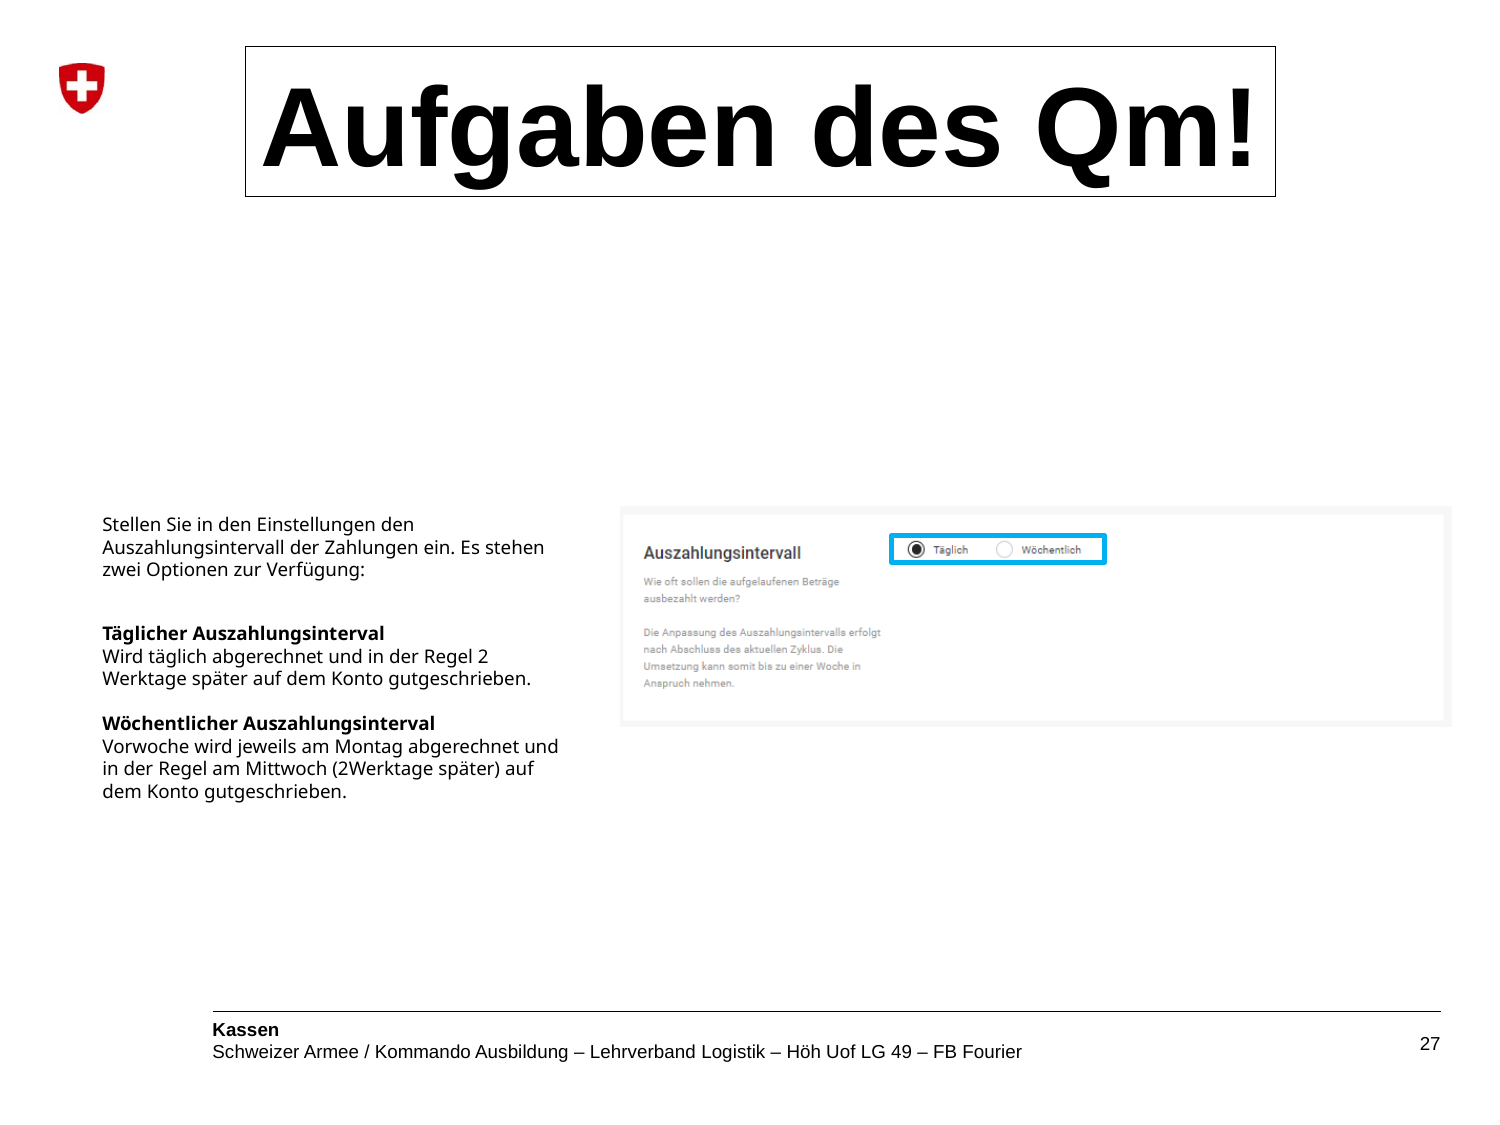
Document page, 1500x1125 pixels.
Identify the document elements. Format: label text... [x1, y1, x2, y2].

picture [619, 506, 1452, 727]
picture [59, 63, 105, 114]
text_box Stellen Sie in den Einstellungen den Auszahlungsintervall der Zahlungen ein. Es stehen zwei Optionen zur Verfügung: Täglicher Auszahlungsinterval Wird täglich abgerechnet und in der Regel 2 Werktage später auf dem Konto gutgeschrieben. Wöchentlicher Auszahlungsinterval Vorwoche wird jeweils am Montag abgerechnet und in der Regel am Mittwoch (2Werktage später) auf dem Konto gutgeschrieben. [87, 505, 587, 832]
text_box Aufgaben des Qm! [245, 46, 1276, 197]
